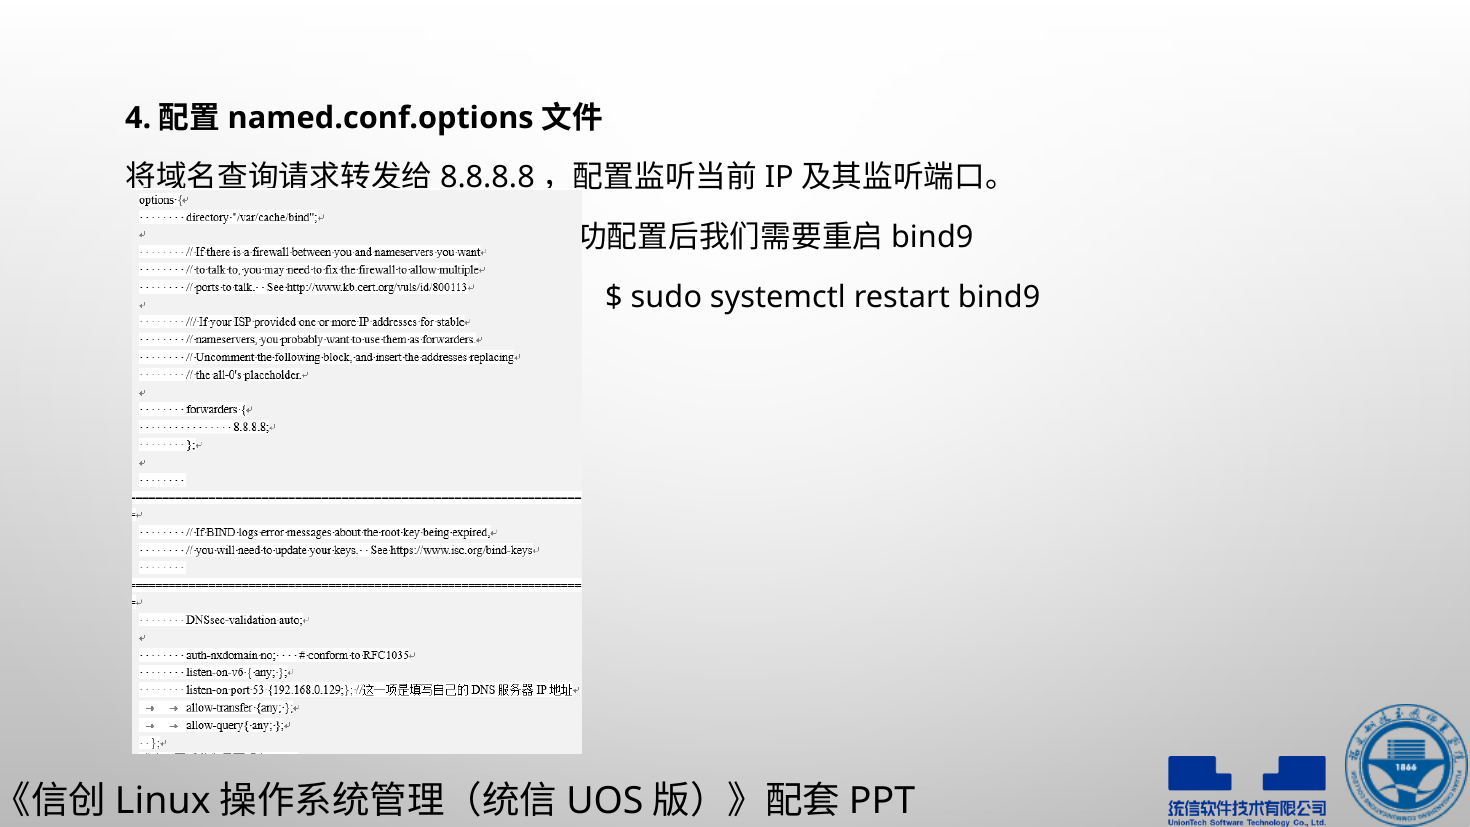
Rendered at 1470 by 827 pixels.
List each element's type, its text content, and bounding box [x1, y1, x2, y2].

picture [0, 0, 1470, 827]
list 4.配置named.conf.options文件 将域名查询请求转发给8.8.8.8，配置监听当前IP及其监听端口。 成功配置后我们需要重启bind9 $ sudo systemctl restart bind9 [110, 82, 1360, 699]
